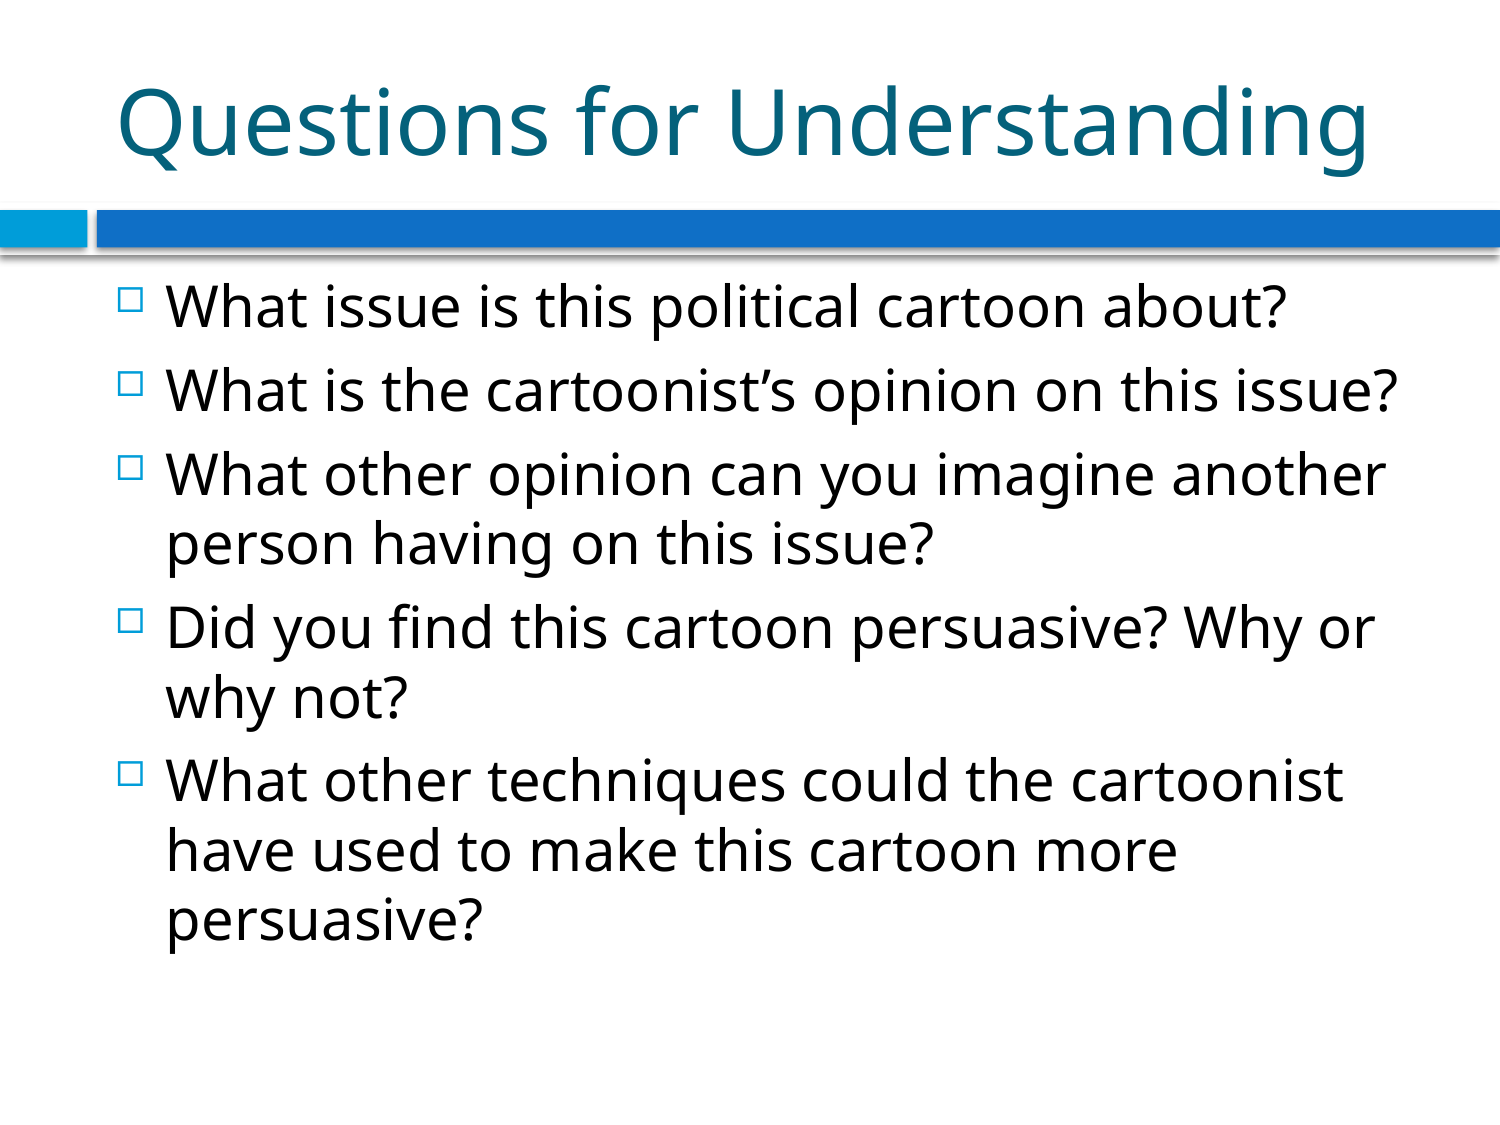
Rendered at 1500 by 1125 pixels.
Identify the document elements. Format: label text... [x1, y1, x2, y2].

list What issue is this political cartoon about? What is the cartoonist’s opinion on this issue? What other opinion can you imagine another person having on this issue? Did you find this cartoon persuasive? Why or why not? What other techniques could the cartoonist have used to make this cartoon more persuasive? [100, 262, 1438, 1000]
title Questions for Understanding [100, 37, 1438, 200]
